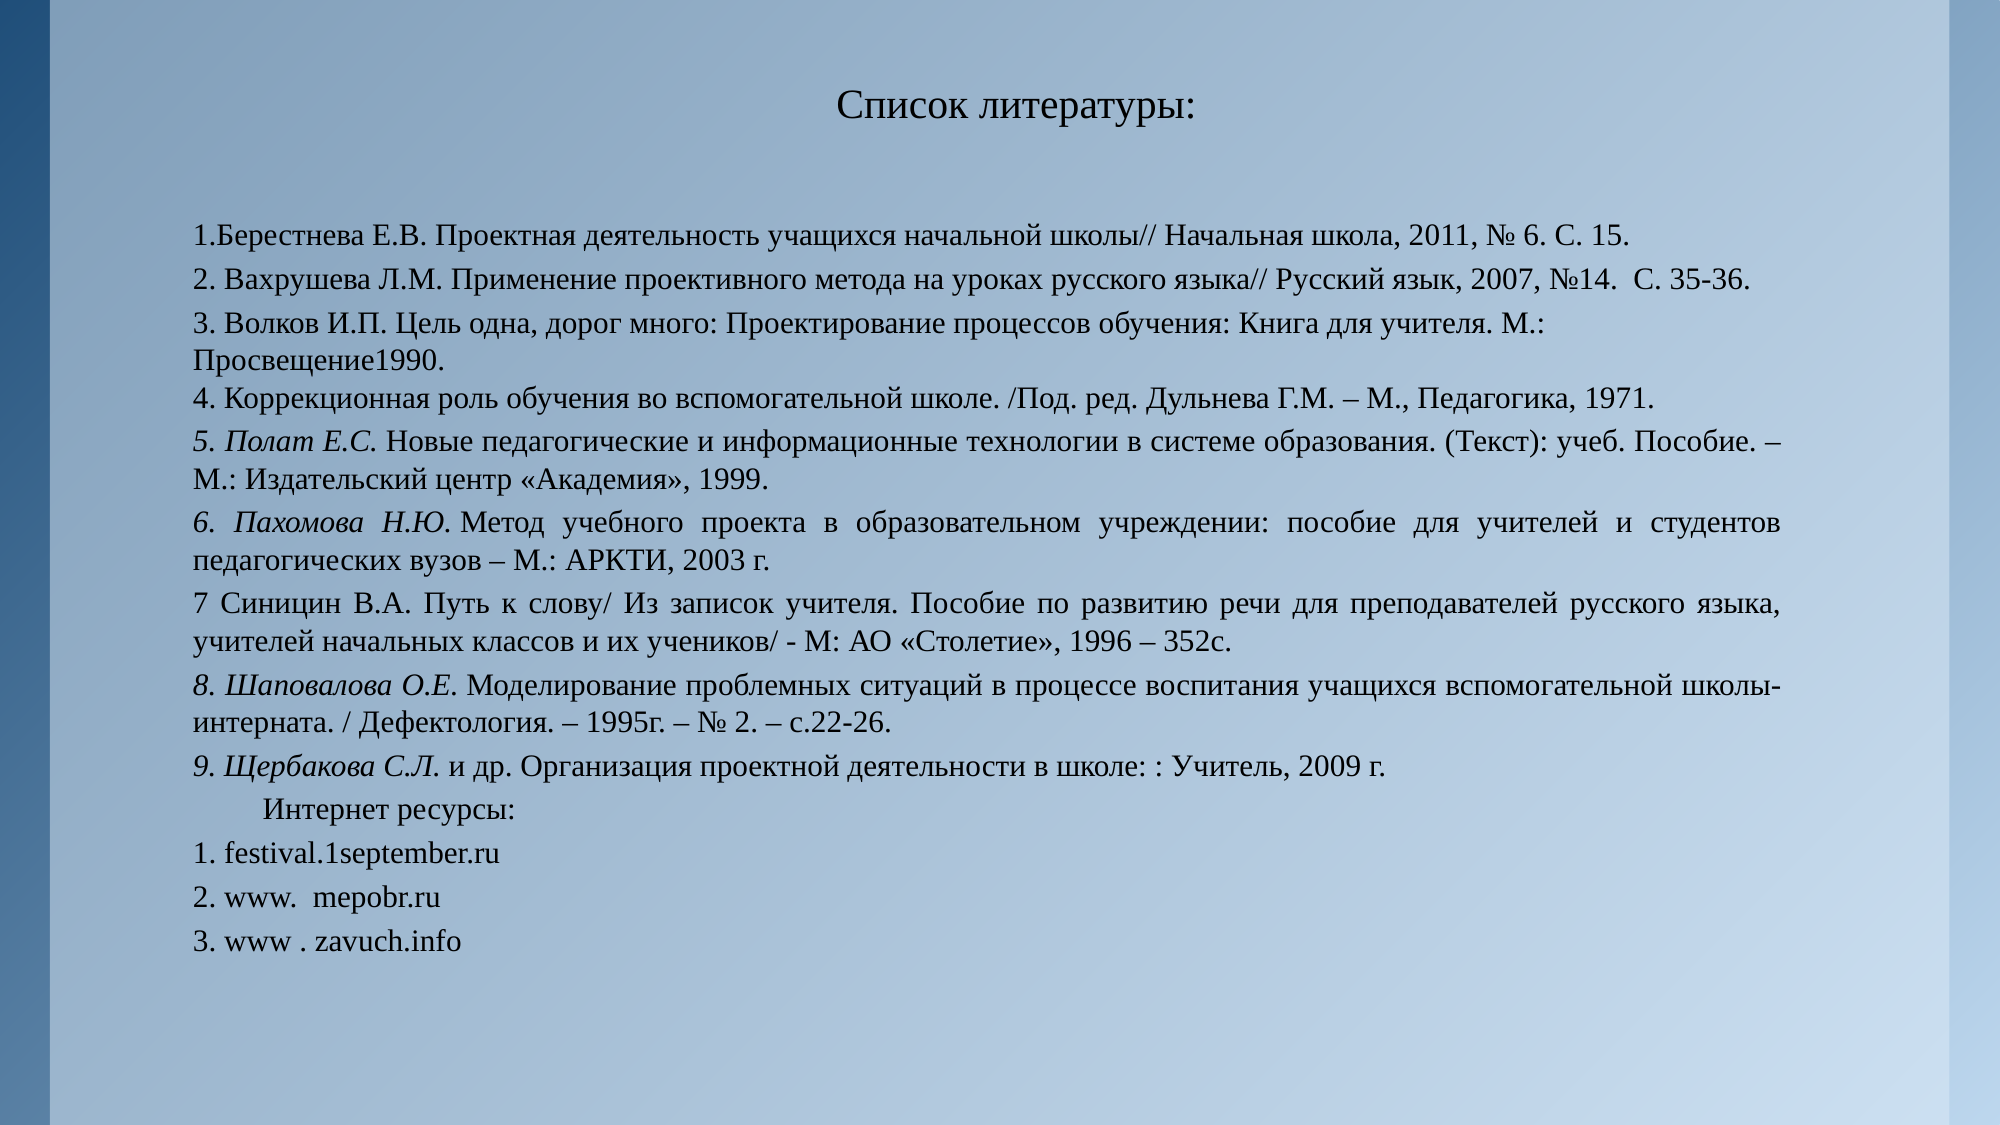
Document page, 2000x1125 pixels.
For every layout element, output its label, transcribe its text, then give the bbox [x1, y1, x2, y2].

list 1.Берестнева Е.В. Проектная деятельность учащихся начальной школы// Начальная школа, 2011, № 6. С. 15. 2. Вахрушева Л.М. Применение проективного метода на уроках русского языка// Русский язык, 2007, №14. С. 35-36. 3. Волков И.П. Цель одна, дорог много: Проектирование процессов обучения: Книга для учителя. М.: Просвещение1990. 4. Коррекционная роль обучения во вспомогательной школе. /Под. ред. Дульнева Г.М. – М., Педагогика, 1971. 5. Полат Е.С. Новые педагогические и информационные технологии в системе образования. (Текст): учеб. Пособие. – М.: Издательский центр «Академия», 1999. 6. Пахомова Н.Ю. Метод учебного проекта в образовательном учреждении: пособие для учителей и студентов педагогических вузов – М.: АРКТИ, 2003 г. 7 Синицин В.А. Путь к слову/ Из записок учителя. Пособие по развитию речи для преподавателей русского языка, учителей начальных классов и их учеников/ - М: АО «Столетие», 1996 – 352с. 8. Шаповалова О.Е. Моделирование проблемных ситуаций в процессе воспитания учащихся вспомогательной школы-интерната. / Дефектология. – 1995г. – № 2. – с.22-26. 9. Щербакова С.Л. и др. Организация проектной деятельности в школе: : Учитель, 2009 г. Интернет ресурсы: 1. festival.1september.ru 2. www. mepobr.ru 3. www . zavuch.info [172, 160, 1803, 1059]
title Список литературы: [183, 12, 1850, 138]
